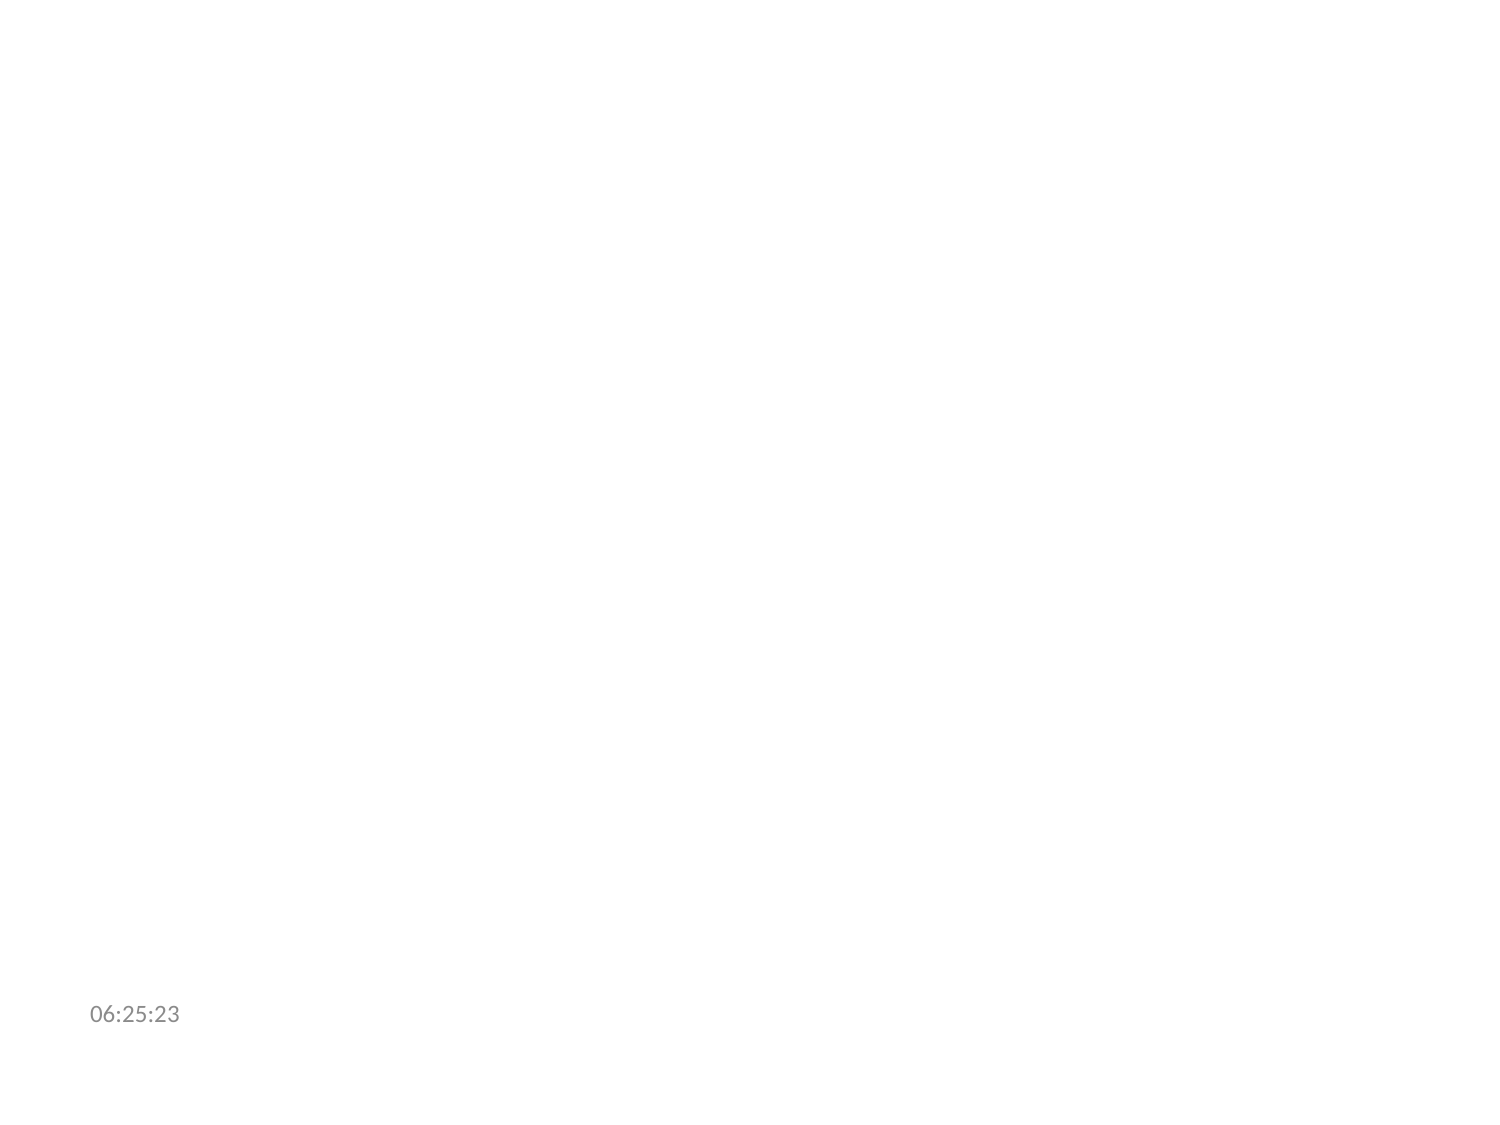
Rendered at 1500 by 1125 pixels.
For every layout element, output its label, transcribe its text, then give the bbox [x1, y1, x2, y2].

text_box 15:35:09 [75, 982, 425, 1043]
